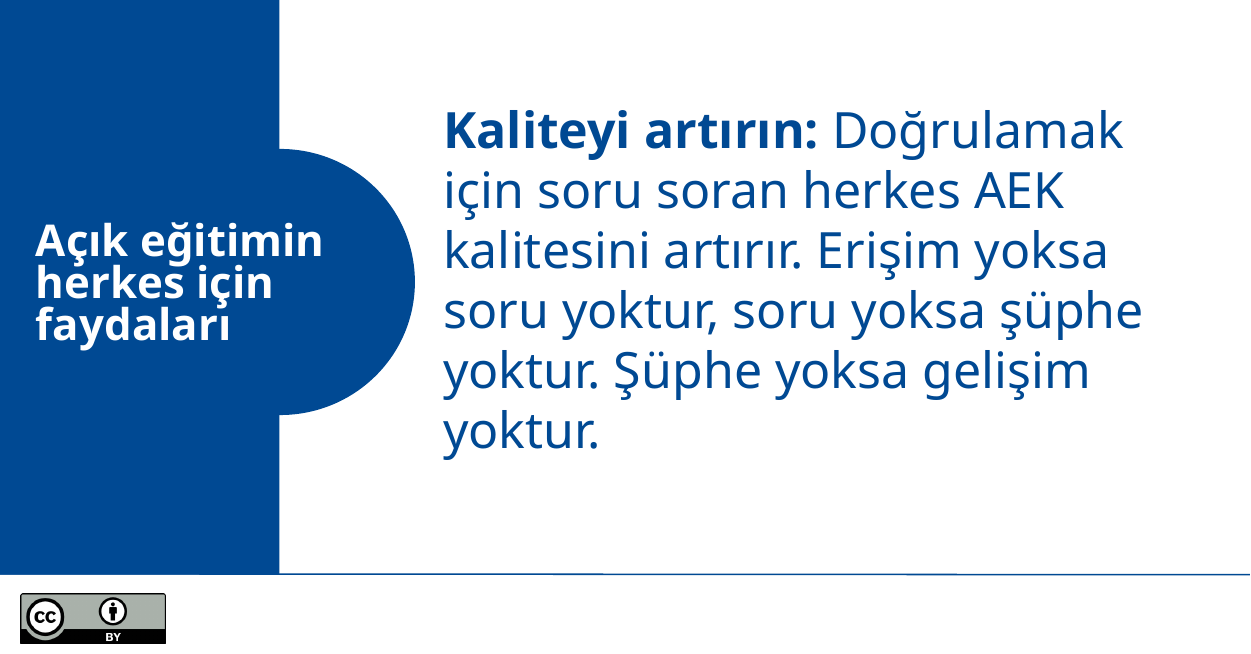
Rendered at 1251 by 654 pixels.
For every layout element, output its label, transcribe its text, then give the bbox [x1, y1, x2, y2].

text_box [0, 0, 280, 573]
text_box [169, 148, 415, 416]
text_box Kaliteyi artırın: Doğrulamak için soru soran herkes AEK kalitesini artırır. Erişim yoksa soru yoktur, soru yoksa şüphe yoktur. Şüphe yoksa gelişim yoktur. [428, 83, 1178, 474]
text_box Açık eğitimin herkes için faydaları [20, 207, 369, 364]
text_box [0, 582, 1250, 654]
picture [20, 592, 166, 645]
